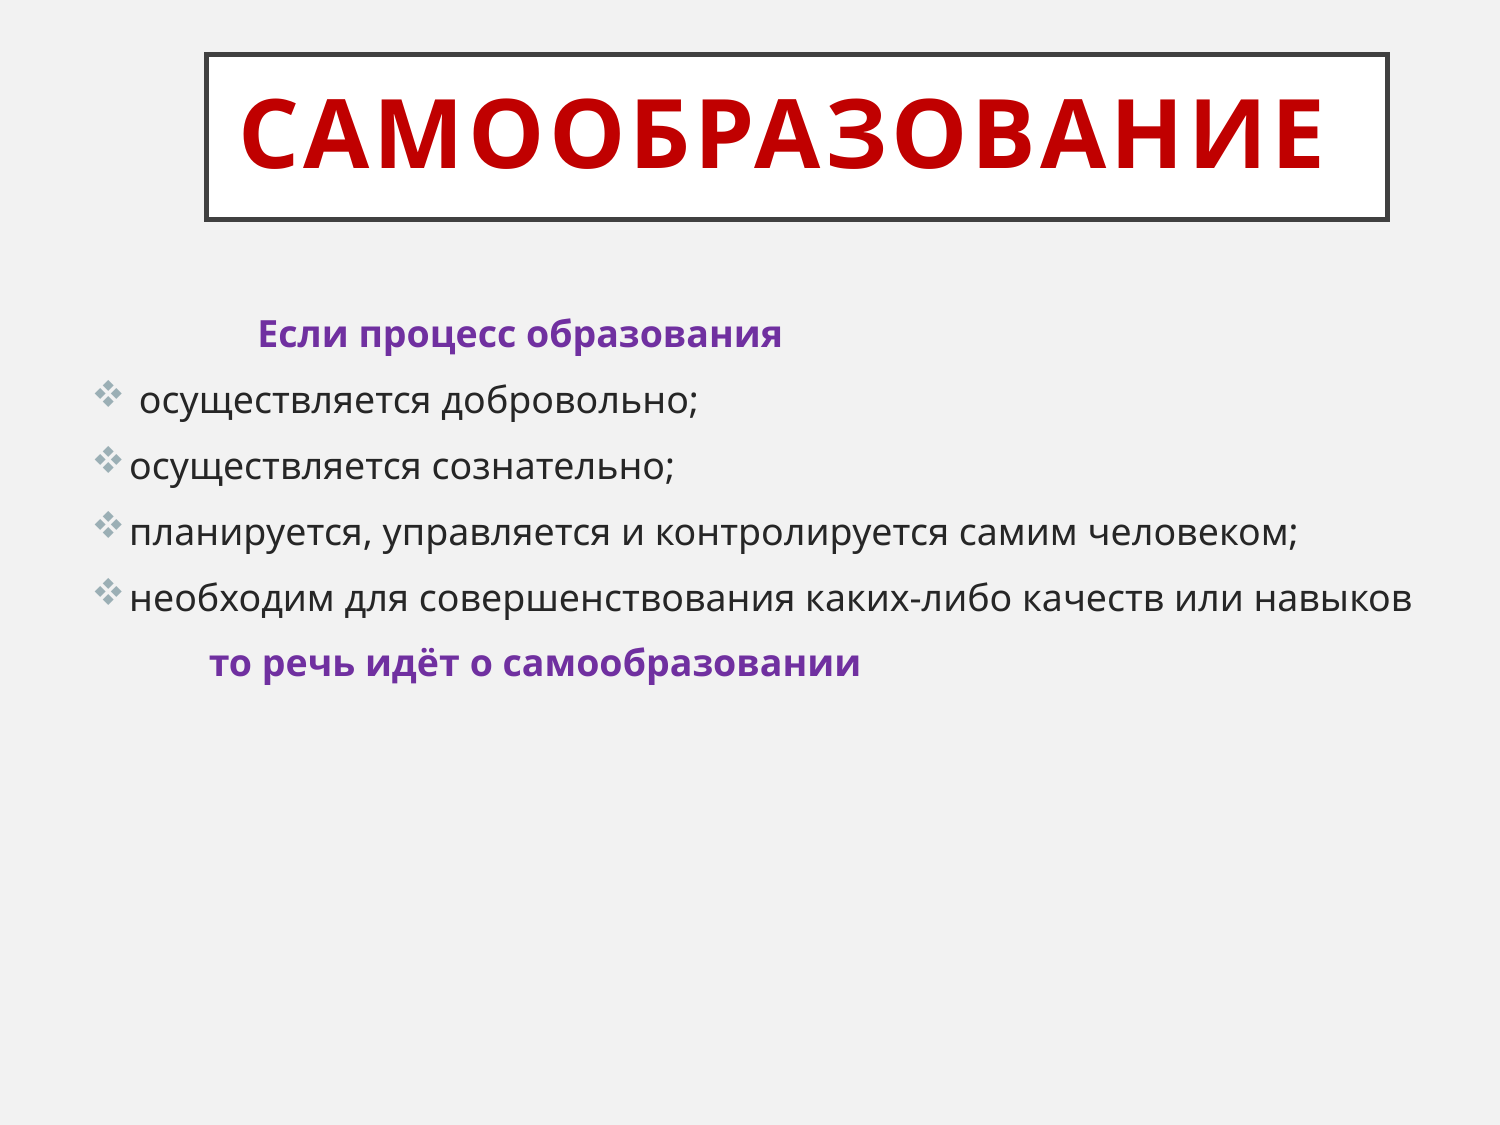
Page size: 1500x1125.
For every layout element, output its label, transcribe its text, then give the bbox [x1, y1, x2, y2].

title САМООБРАЗОВАНИЕ [204, 52, 1390, 222]
list Если процесс образования осуществляется добровольно; осуществляется сознательно; планируется, управляется и контролируется самим человеком; необходим для совершенствования каких-либо качеств или навыков то речь идёт о самообразовании [76, 302, 1447, 1059]
